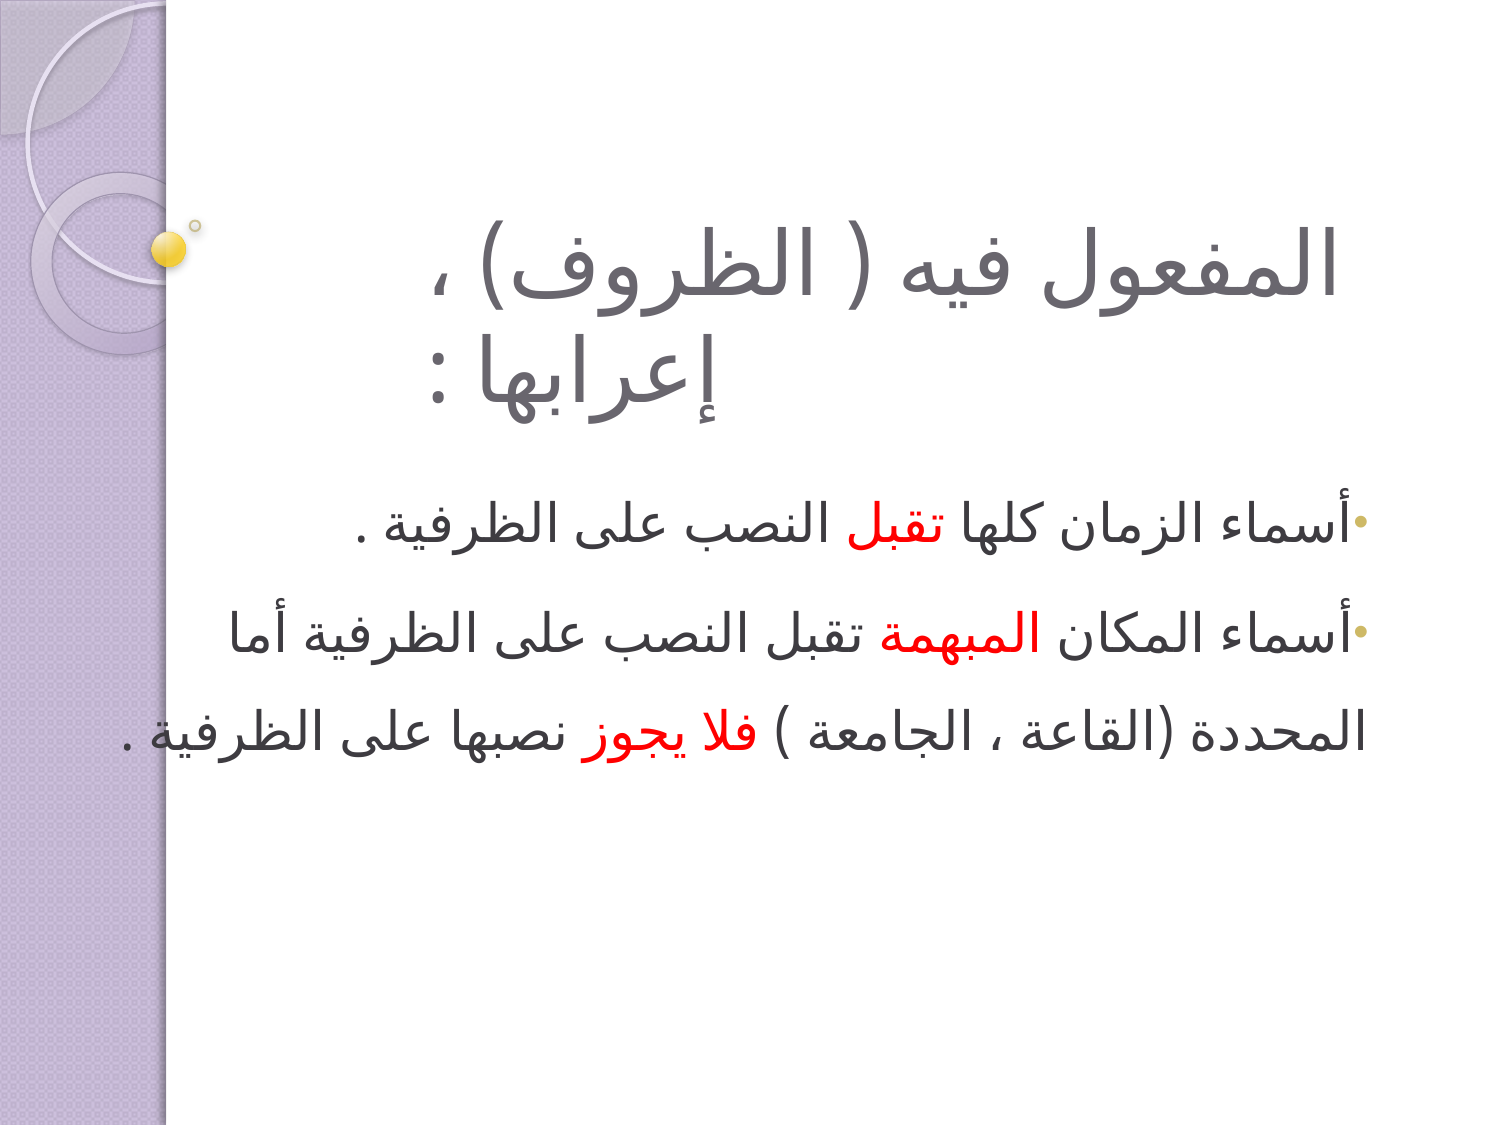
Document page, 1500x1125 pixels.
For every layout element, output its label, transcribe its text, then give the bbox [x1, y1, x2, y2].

subtitle أسماء الزمان كلها تقبل النصب على الظرفية . أسماء المكان المبهمة تقبل النصب على الظرفية أما المحددة (القاعة ، الجامعة ) فلا يجوز نصبها على الظرفية . [100, 456, 1388, 858]
title المفعول فيه ( الظروف) ، إعرابها : [410, 210, 1473, 429]
